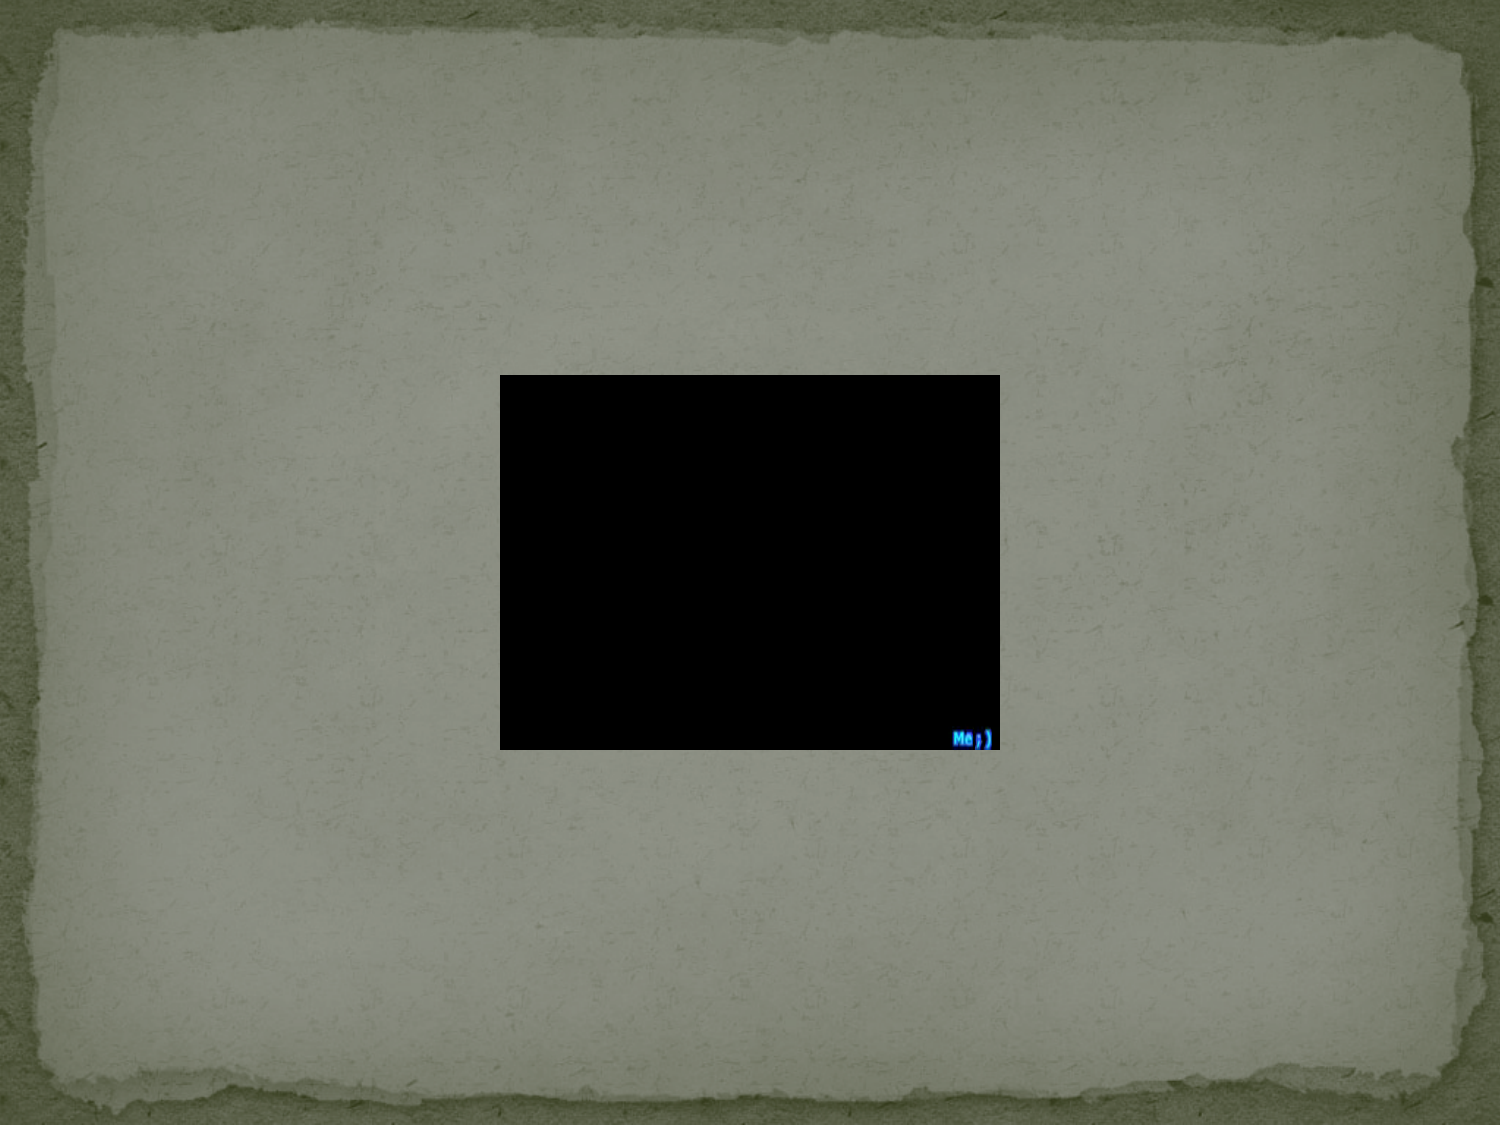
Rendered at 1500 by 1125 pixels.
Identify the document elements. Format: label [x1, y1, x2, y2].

text_box [502, 377, 999, 748]
